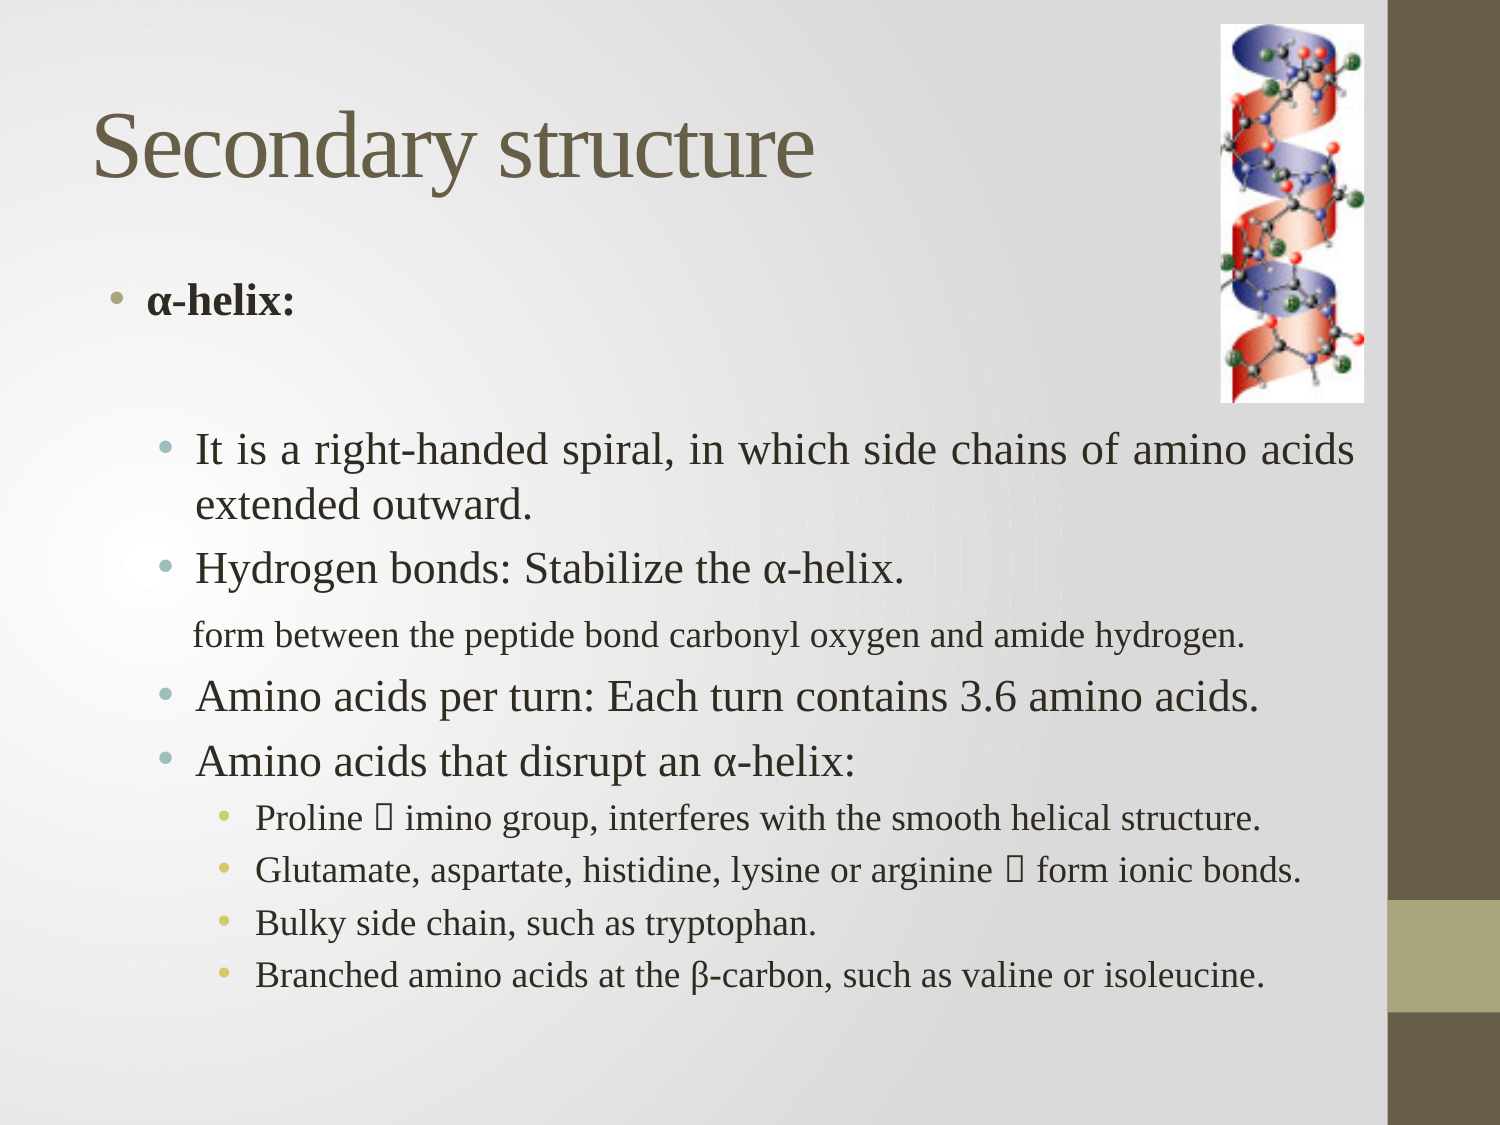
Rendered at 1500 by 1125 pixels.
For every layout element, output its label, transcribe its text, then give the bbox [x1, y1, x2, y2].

title Secondary structure [75, 45, 1217, 233]
list α-helix: It is a right-handed spiral, in which side chains of amino acids extended outward. Hydrogen bonds: Stabilize the α-helix. form between the peptide bond carbonyl oxygen and amide hydrogen. Amino acids per turn: Each turn contains 3.6 amino acids. Amino acids that disrupt an α-helix: Proline  imino group, interferes with the smooth helical structure. Glutamate, aspartate, histidine, lysine or arginine  form ionic bonds. Bulky side chain, such as tryptophan. Branched amino acids at the β-carbon, such as valine or isoleucine. [75, 262, 1372, 1050]
picture [1220, 24, 1365, 403]
